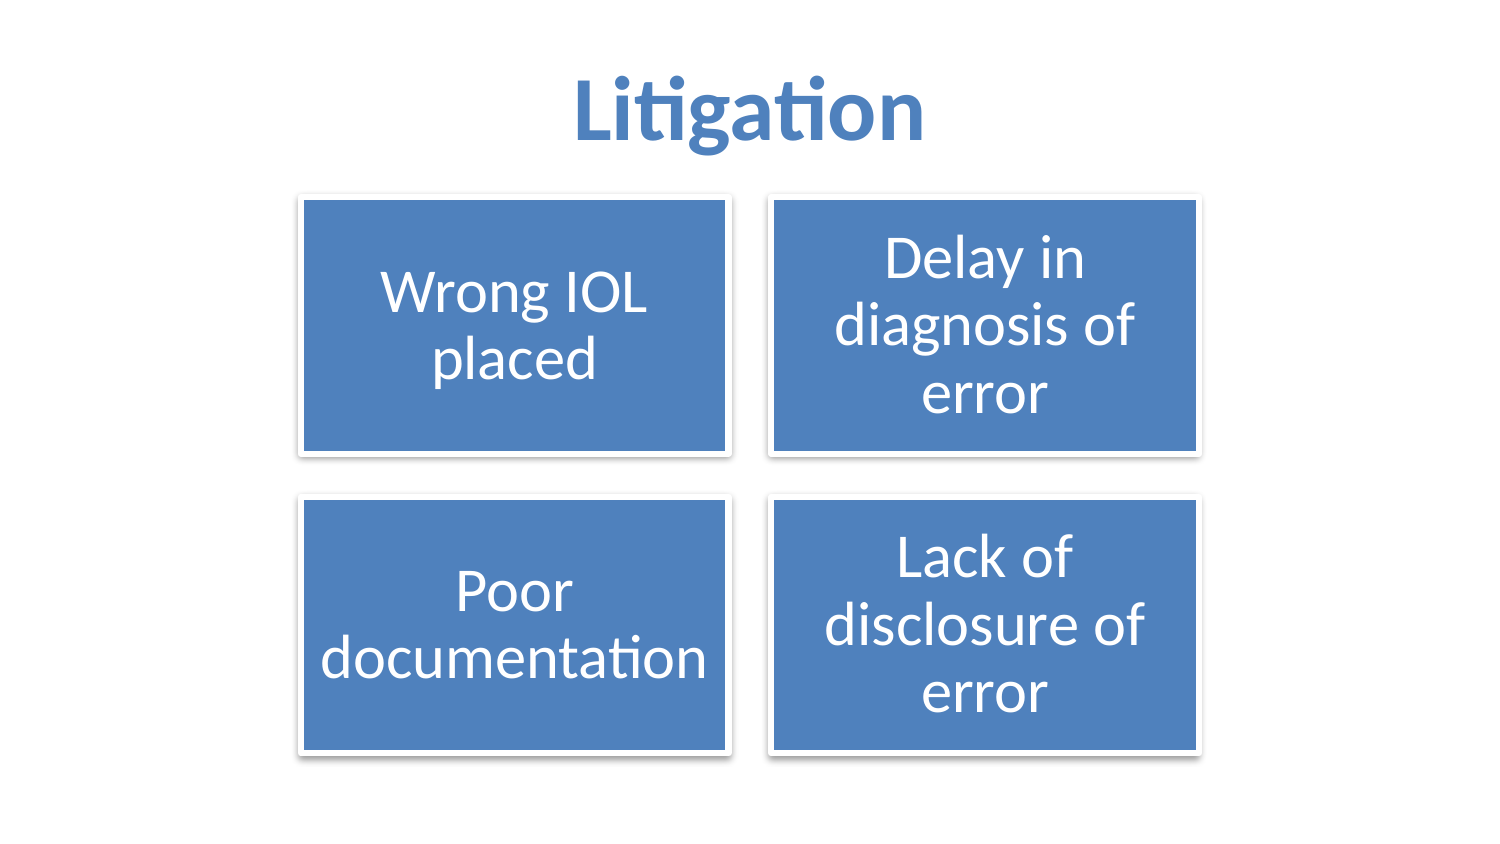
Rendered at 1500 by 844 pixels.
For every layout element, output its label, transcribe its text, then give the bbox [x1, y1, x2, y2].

title Litigation [75, 33, 1425, 175]
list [74, 196, 1426, 754]
